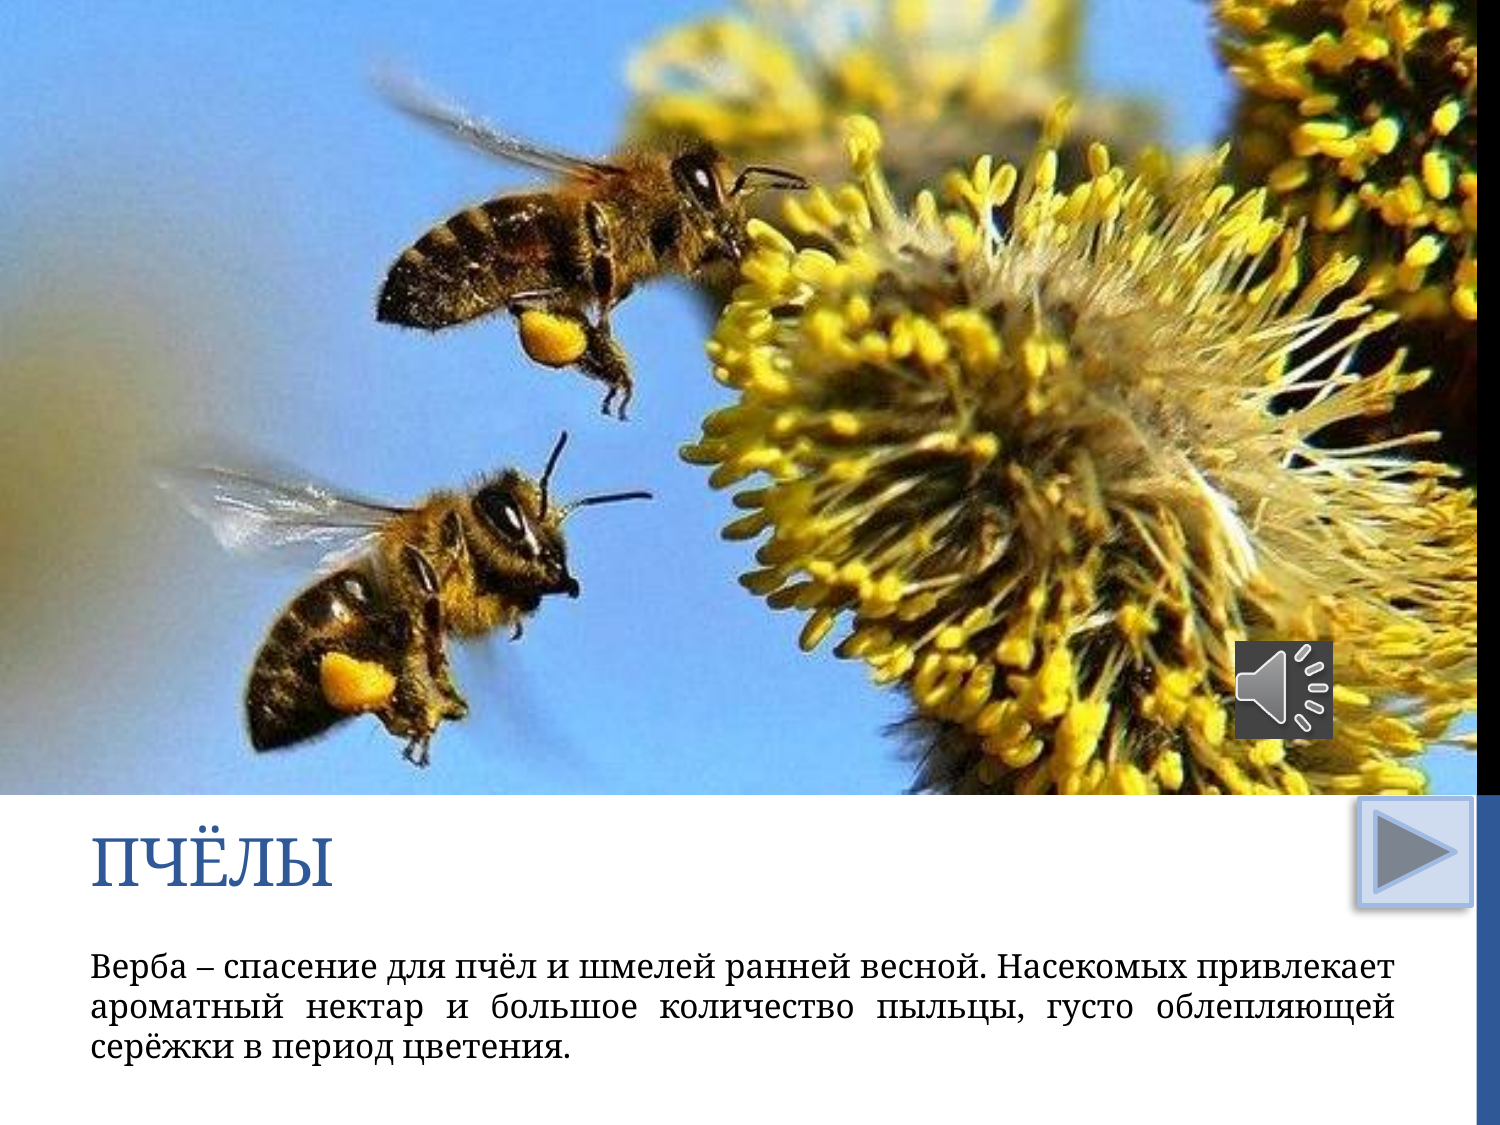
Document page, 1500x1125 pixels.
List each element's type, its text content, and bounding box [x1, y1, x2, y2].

title пчёлы [75, 812, 1413, 938]
list Верба – спасение для пчёл и шмелей ранней весной. Насекомых привлекает ароматный нектар и большое количество пыльцы, густо облепляющей серёжки в период цветения. [74, 937, 1413, 1048]
text_box [1357, 800, 1474, 908]
picture [0, 0, 1478, 796]
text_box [1233, 639, 1335, 741]
